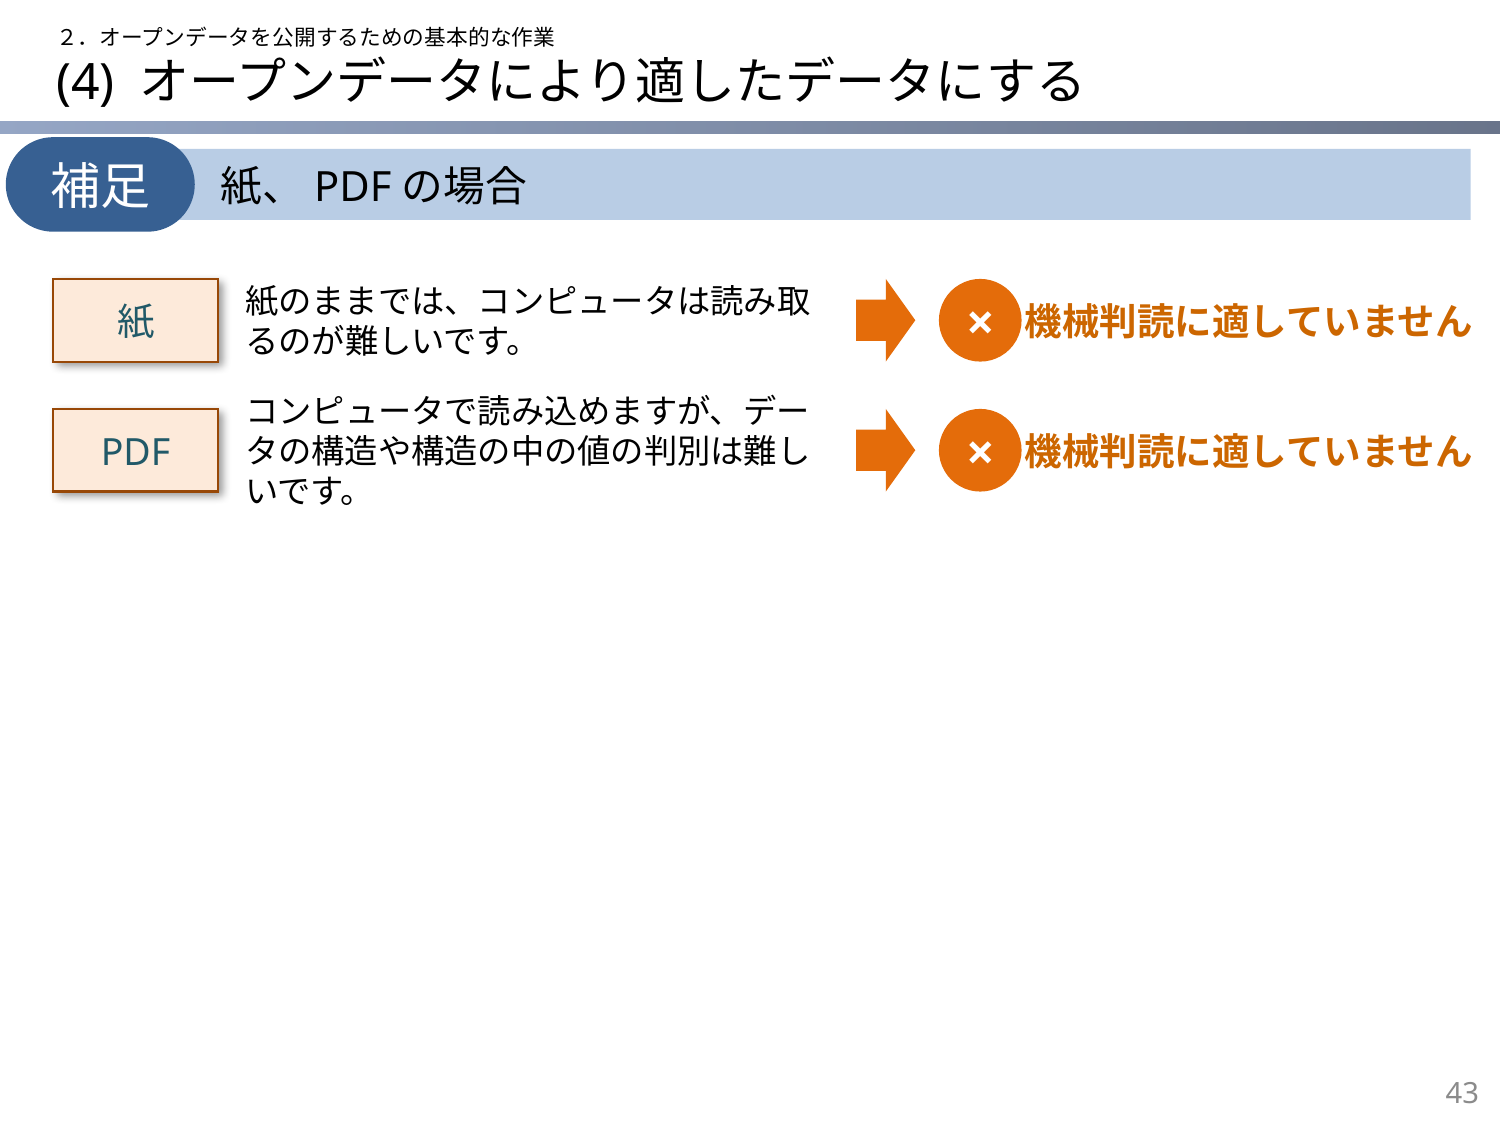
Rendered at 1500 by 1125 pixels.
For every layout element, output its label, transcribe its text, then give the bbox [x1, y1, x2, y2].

text_box 紙 [52, 278, 219, 363]
text_box 紙のままでは、コンピュータは読み取るのが難しいです。 [229, 278, 834, 363]
text_box 紙、PDFの場合 [181, 148, 1472, 221]
slide_number 42 [1411, 1070, 1495, 1118]
text_box 補足 [4, 136, 196, 233]
text_box × [937, 277, 1023, 363]
text_box ２．オープンデータを公開するための基本的な作業 [41, 19, 1471, 58]
text_box × [937, 407, 1023, 493]
text_box [855, 275, 917, 365]
text_box コンピュータで読み込めますが、データの構造や構造の中の値の判別は難しいです。 [229, 408, 834, 493]
title (4) オープンデータにより適したデータにする [41, 58, 1459, 119]
text_box 機械判読に適していません [1009, 278, 1472, 363]
text_box 機械判読に適していません [1009, 408, 1472, 493]
text_box PDF [52, 408, 219, 493]
text_box [855, 405, 917, 495]
